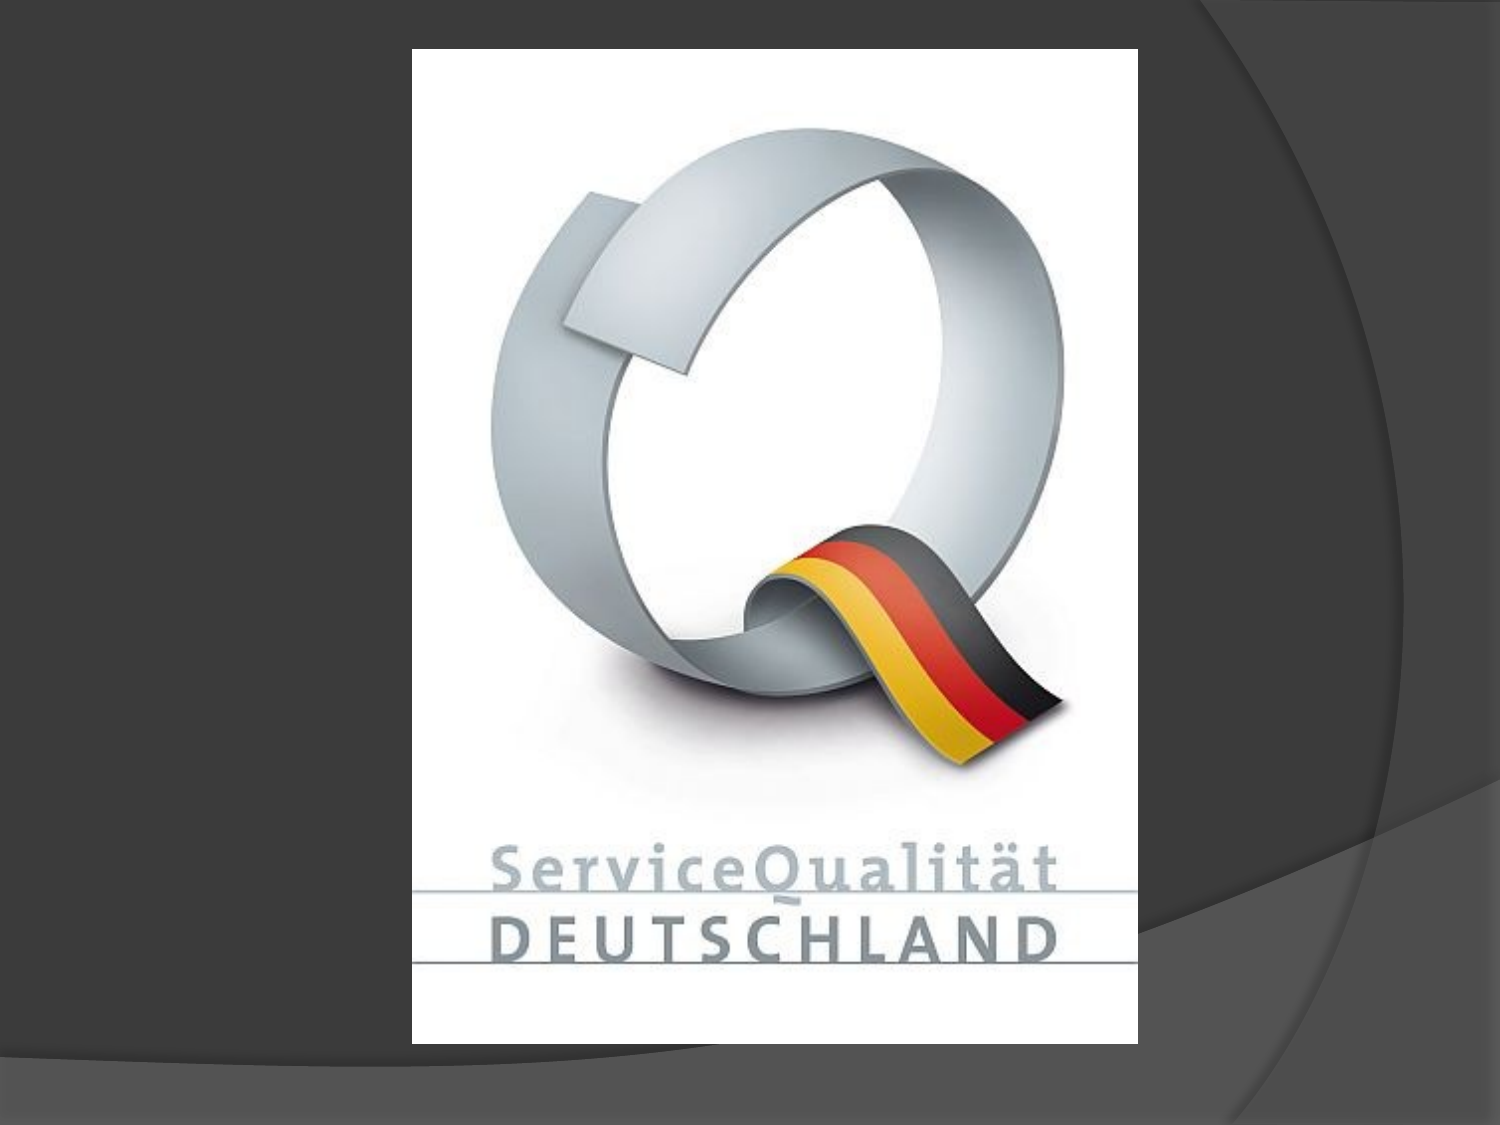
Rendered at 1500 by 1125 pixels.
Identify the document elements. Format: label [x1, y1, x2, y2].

list [412, 49, 1138, 1044]
